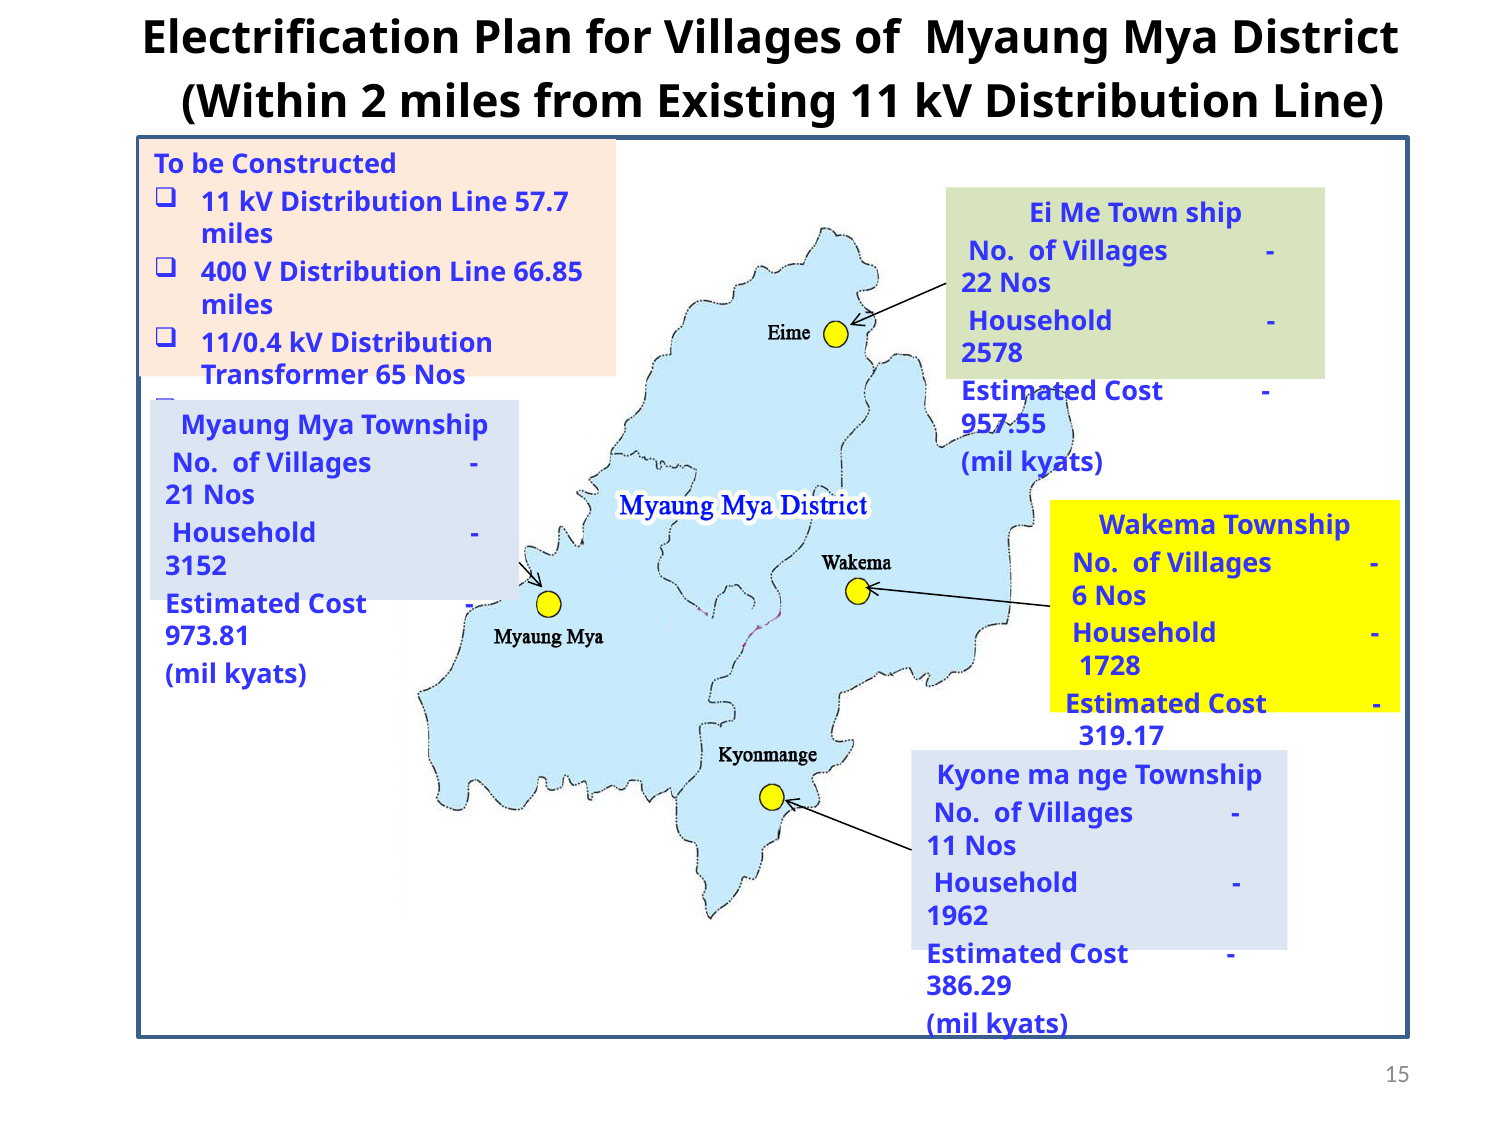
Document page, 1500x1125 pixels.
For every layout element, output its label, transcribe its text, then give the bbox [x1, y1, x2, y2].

text_box [136, 135, 1410, 1039]
text_box Ei Me Town ship No. of Villages - 22 Nos Household - 2578 Estimated Cost - 957.55 (mil kyats) [946, 187, 1325, 379]
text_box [518, 562, 543, 588]
slide_number 15 [1074, 1042, 1425, 1103]
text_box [865, 587, 1051, 607]
picture [367, 212, 1132, 926]
text_box Electrification Plan for Villages of Myaung Mya District (Within 2 miles from Existing 11 kV Distribution Line) [90, 0, 1475, 125]
text_box Myaung Mya Township No. of Villages - 21 Nos Household - 3152 Estimated Cost - 973.81 (mil kyats) [149, 399, 362, 600]
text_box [849, 282, 947, 326]
text_box Kyone ma nge Township No. of Villages - 11 Nos Household - 1962 Estimated Cost - 386.29 (mil kyats) [911, 750, 1288, 950]
text_box To be Constructed 11 kV Distribution Line 57.7 miles 400 V Distribution Line 66.85 miles 11/0.4 kV Distribution Transformer 65 Nos No.of village – 36 Nos No.of house hold - 9420 [139, 139, 616, 377]
text_box Wakema Township No. of Villages - 6 Nos Household - 1728 Estimated Cost - 319.17 (mil kyats) [1136, 499, 1400, 713]
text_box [784, 799, 912, 851]
